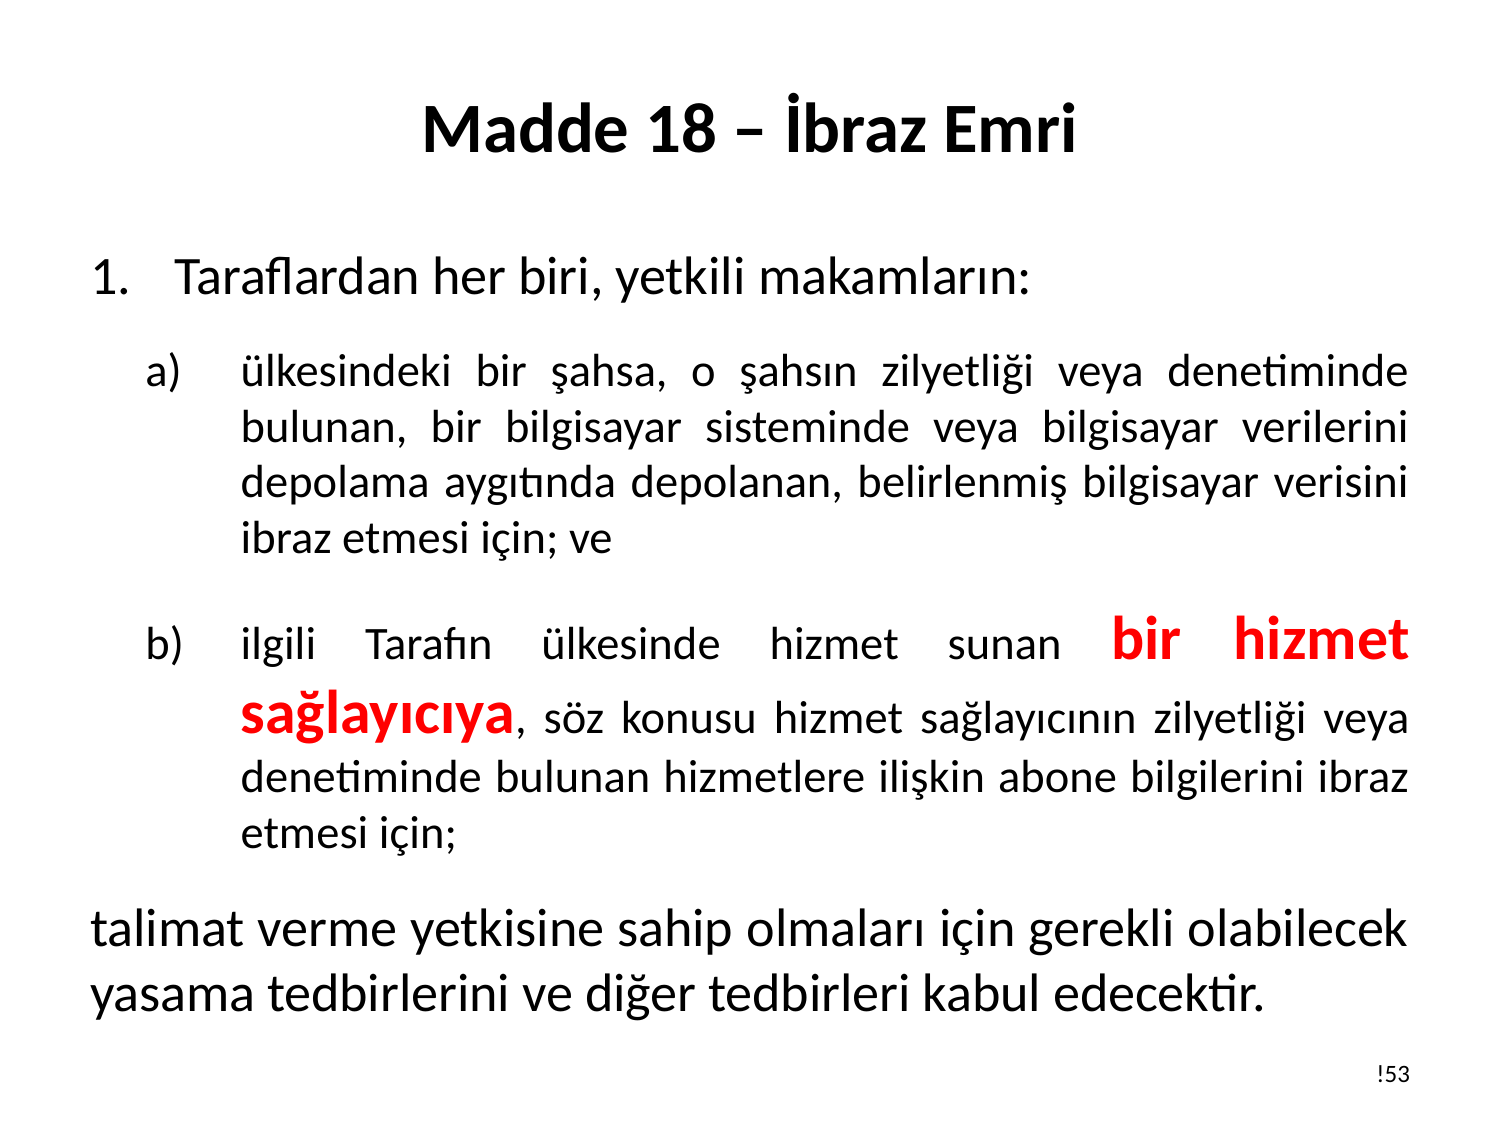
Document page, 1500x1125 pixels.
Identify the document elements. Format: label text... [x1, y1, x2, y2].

title Madde 18 – İbraz Emri [74, 44, 1426, 204]
slide_number !53 [1074, 1042, 1425, 1103]
list Taraflardan her biri, yetkili makamların: ülkesindeki bir şahsa, o şahsın zilyetliği veya denetiminde bulunan, bir bilgisayar sisteminde veya bilgisayar verilerini depolama aygıtında depolanan, belirlenmiş bilgisayar verisini ibraz etmesi için; ve ilgili Tarafın ülkesinde hizmet sunan bir hizmet sağlayıcıya, söz konusu hizmet sağlayıcının zilyetliği veya denetiminde bulunan hizmetlere ilişkin abone bilgilerini ibraz etmesi için; talimat verme yetkisine sahip olmaları için gerekli olabilecek yasama tedbirlerini ve diğer tedbirleri kabul edecektir. [74, 232, 1426, 1053]
